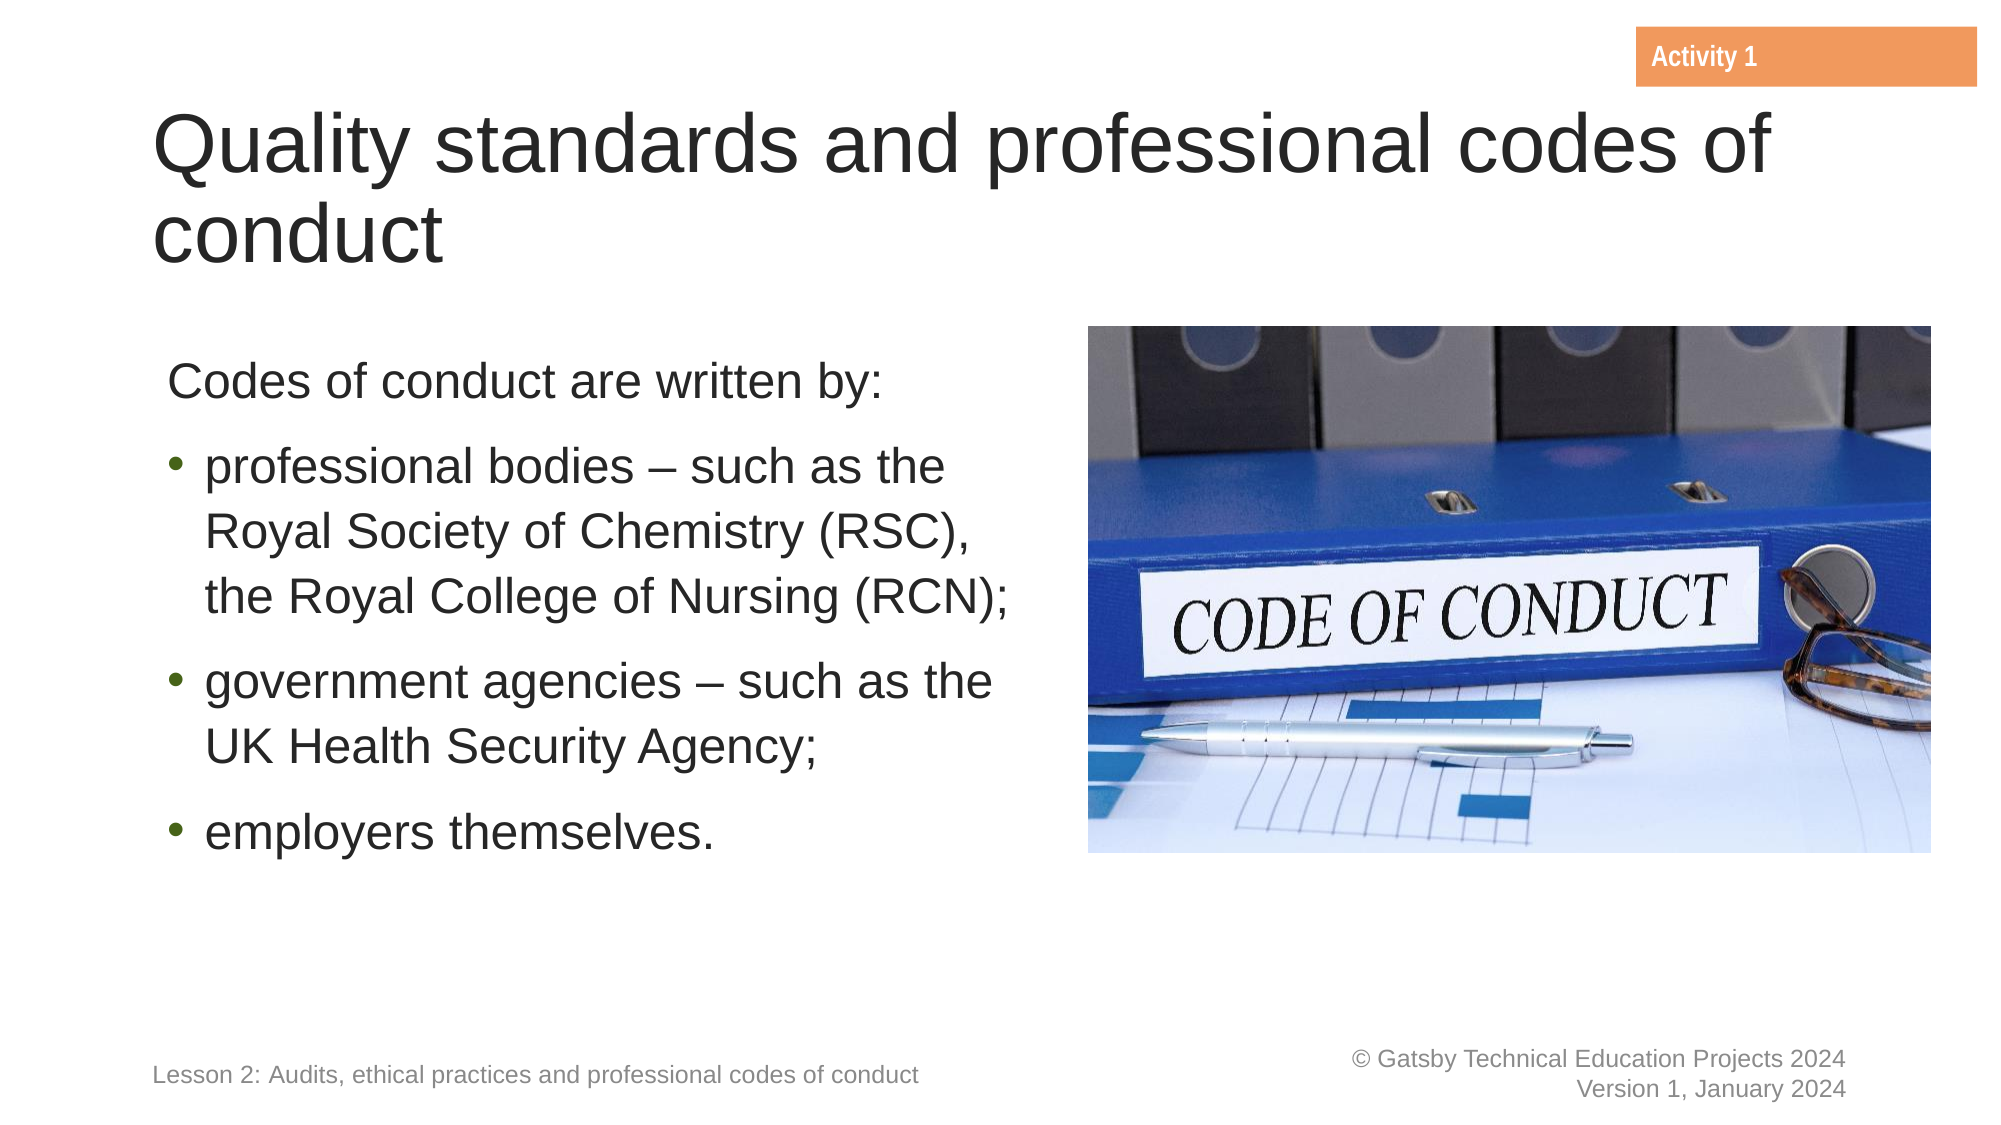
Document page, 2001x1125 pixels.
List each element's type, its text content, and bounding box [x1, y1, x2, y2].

list Activity 1 [1636, 26, 1978, 87]
title Quality standards and professional codes of conduct [137, 82, 1863, 300]
list Codes of conduct are written by: professional bodies – such as the Royal Society of Chemistry (RSC), the Royal College of Nursing (RCN); government agencies – such as the UK Health Security Agency; employers themselves. [137, 313, 1089, 1028]
picture [1088, 326, 1931, 853]
list Lesson 2: Audits, ethical practices and professional codes of conduct [137, 1042, 942, 1103]
